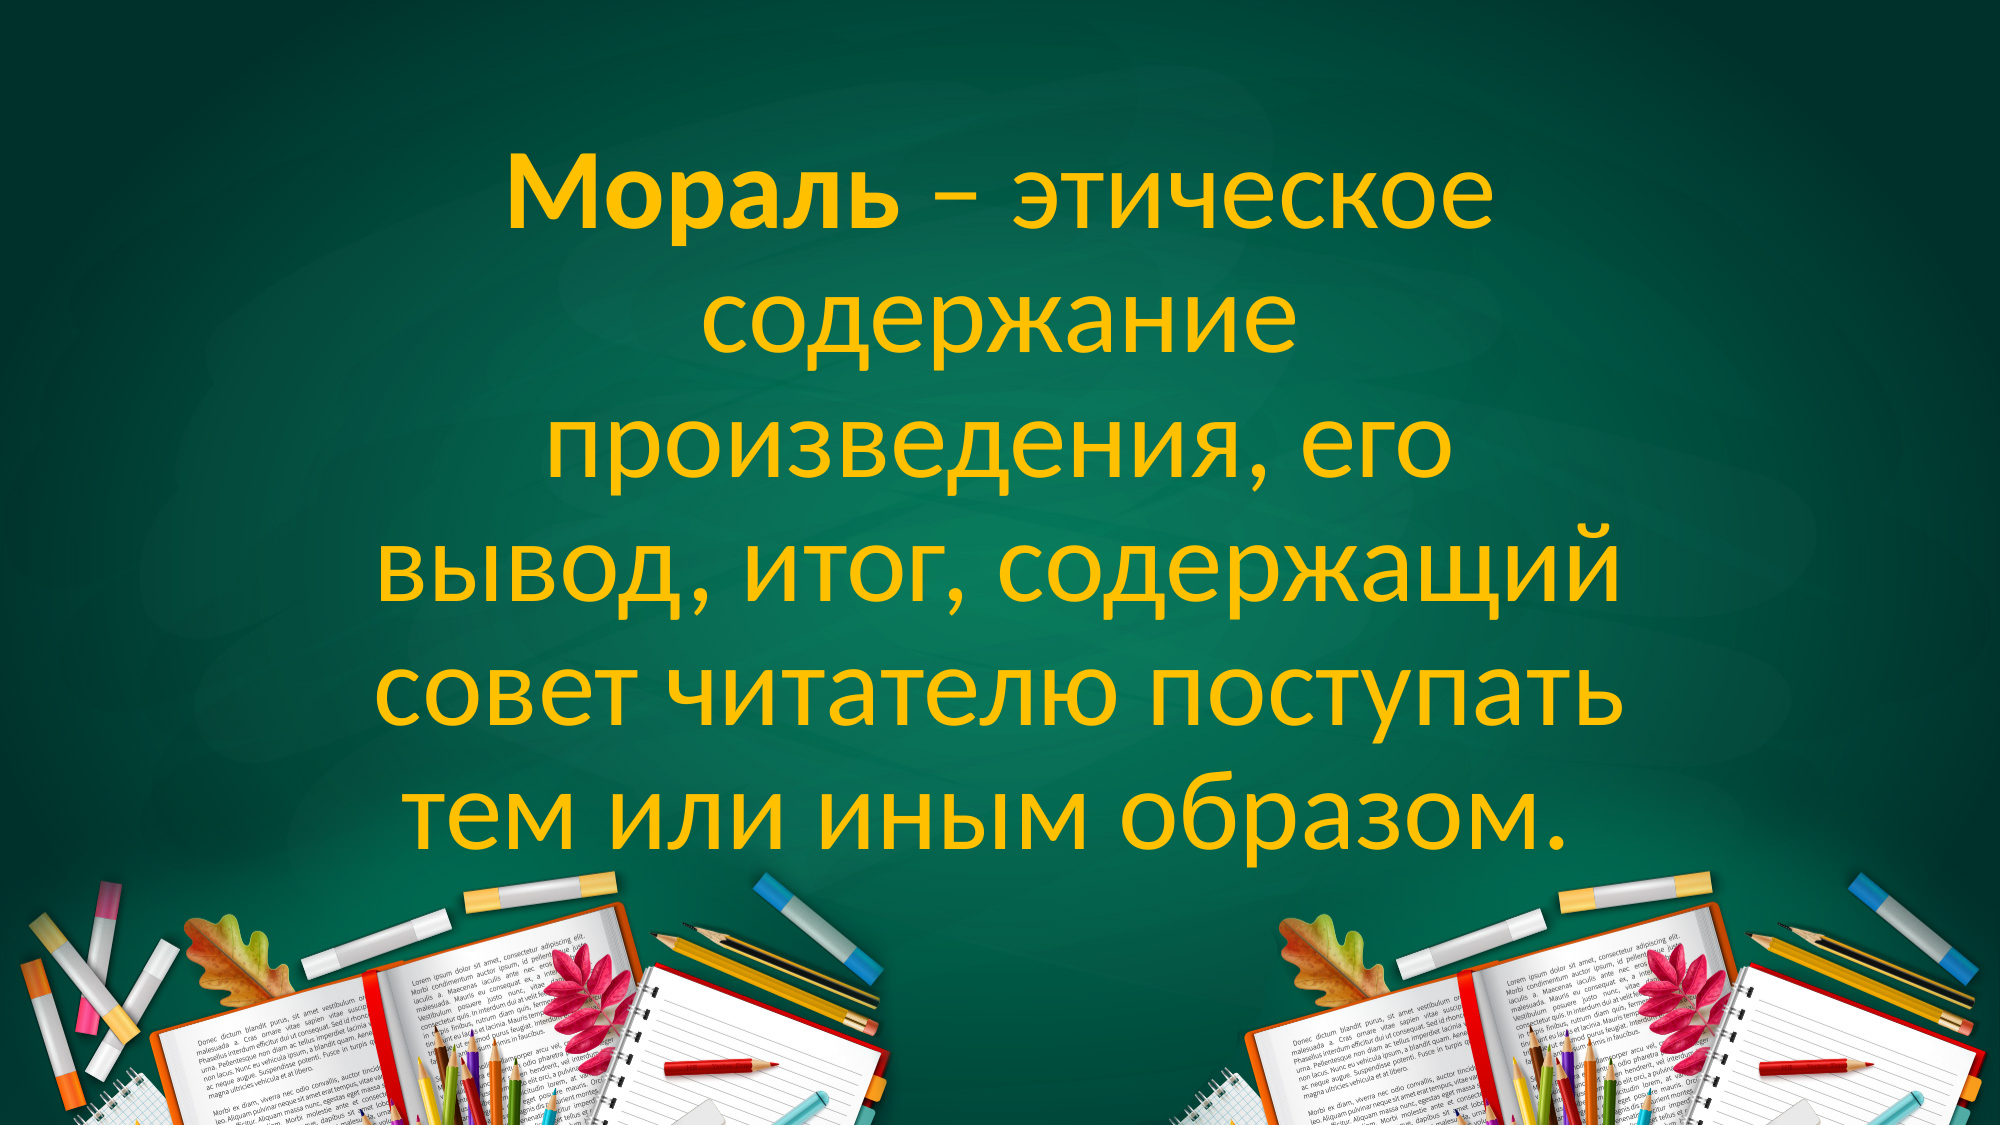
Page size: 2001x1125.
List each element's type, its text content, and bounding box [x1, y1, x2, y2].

picture [0, 0, 2000, 1125]
list Мораль – этическое содержание произведения, его вывод, итог, содержащий совет читателю поступать тем или иным образом. [353, 122, 1647, 1014]
